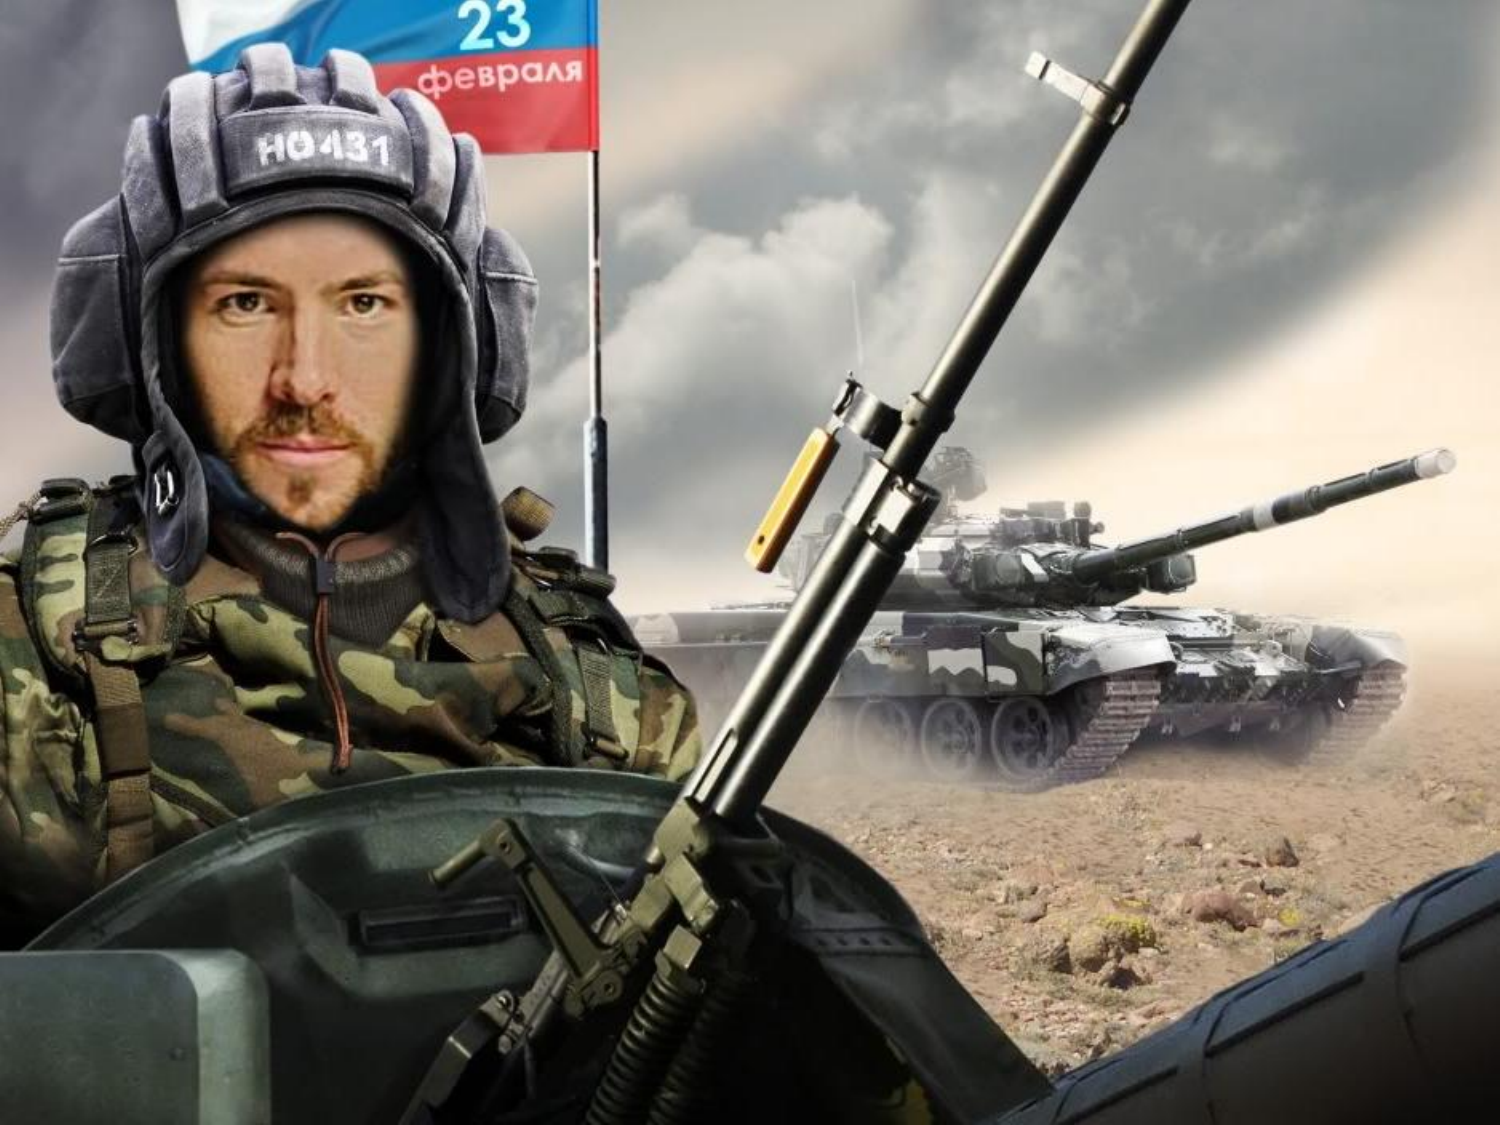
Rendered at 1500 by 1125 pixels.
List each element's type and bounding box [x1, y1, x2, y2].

list [0, 0, 1500, 1125]
